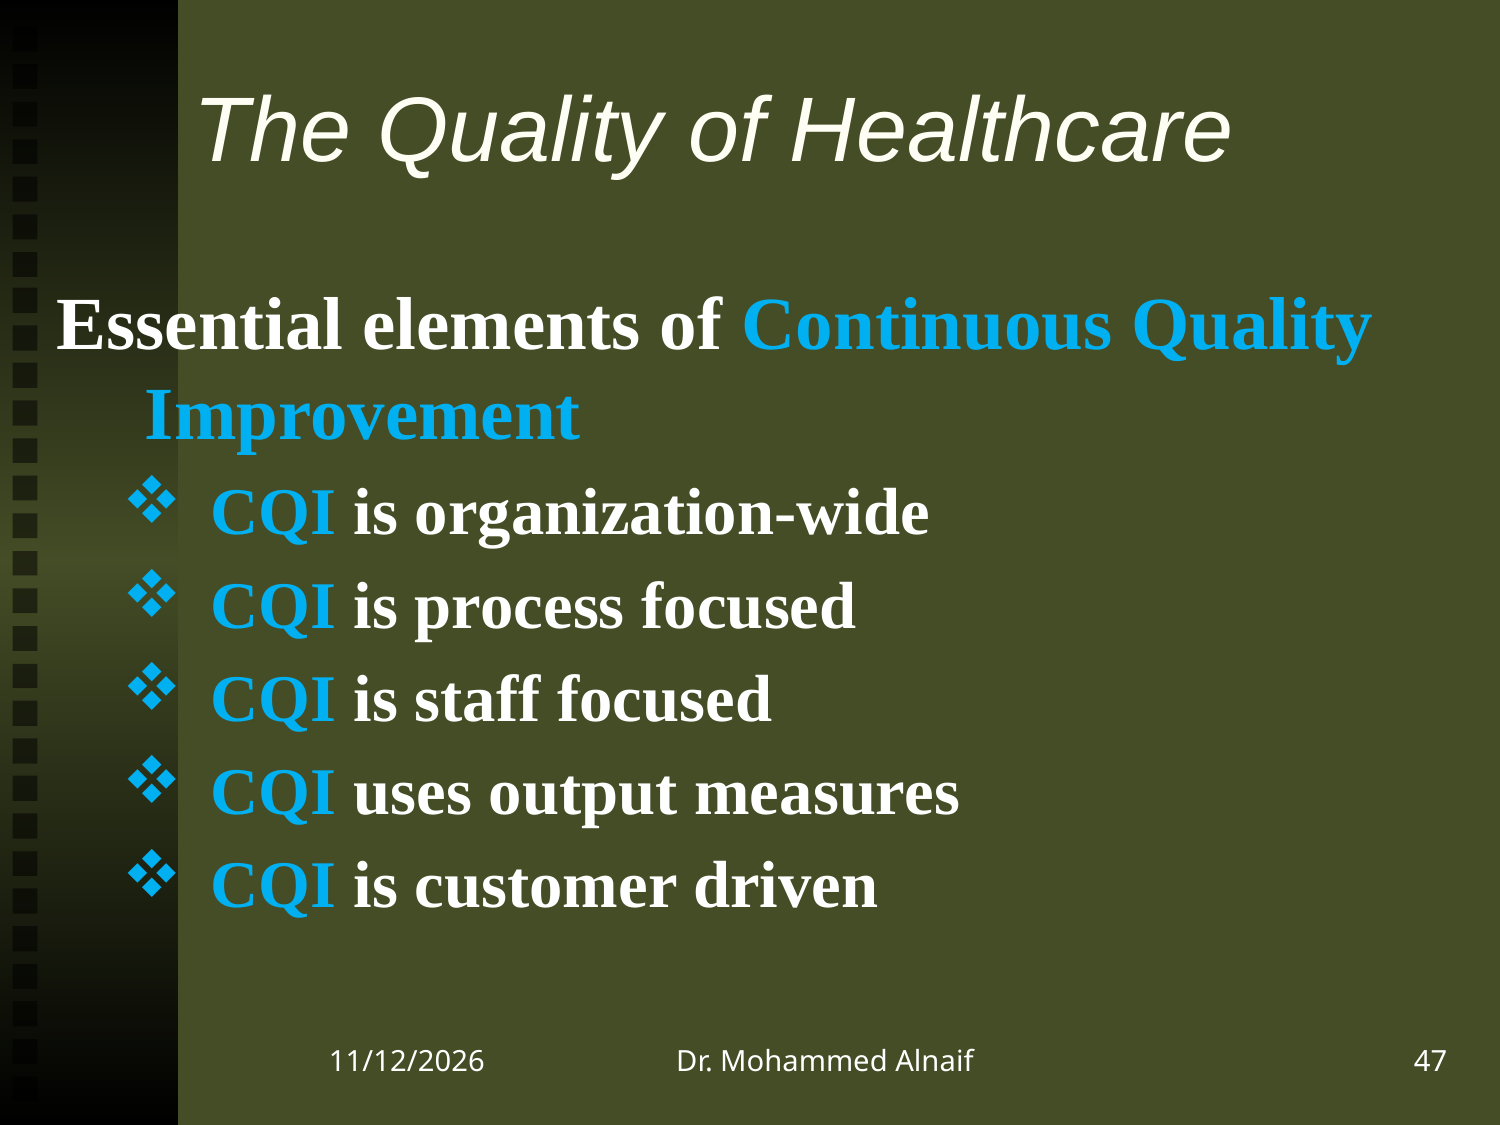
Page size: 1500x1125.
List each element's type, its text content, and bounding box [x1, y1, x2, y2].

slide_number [187, 1024, 501, 1101]
slide_number 47 [1149, 1024, 1463, 1101]
title The Quality of Healthcare [76, 30, 1352, 219]
subtitle Essential elements of Continuous Quality Improvement CQI is organization-wide CQI is process focused CQI is staff focused CQI uses output measures CQI is customer driven [41, 266, 1471, 953]
footer Dr. Mohammed Alnaif [587, 1024, 1063, 1101]
